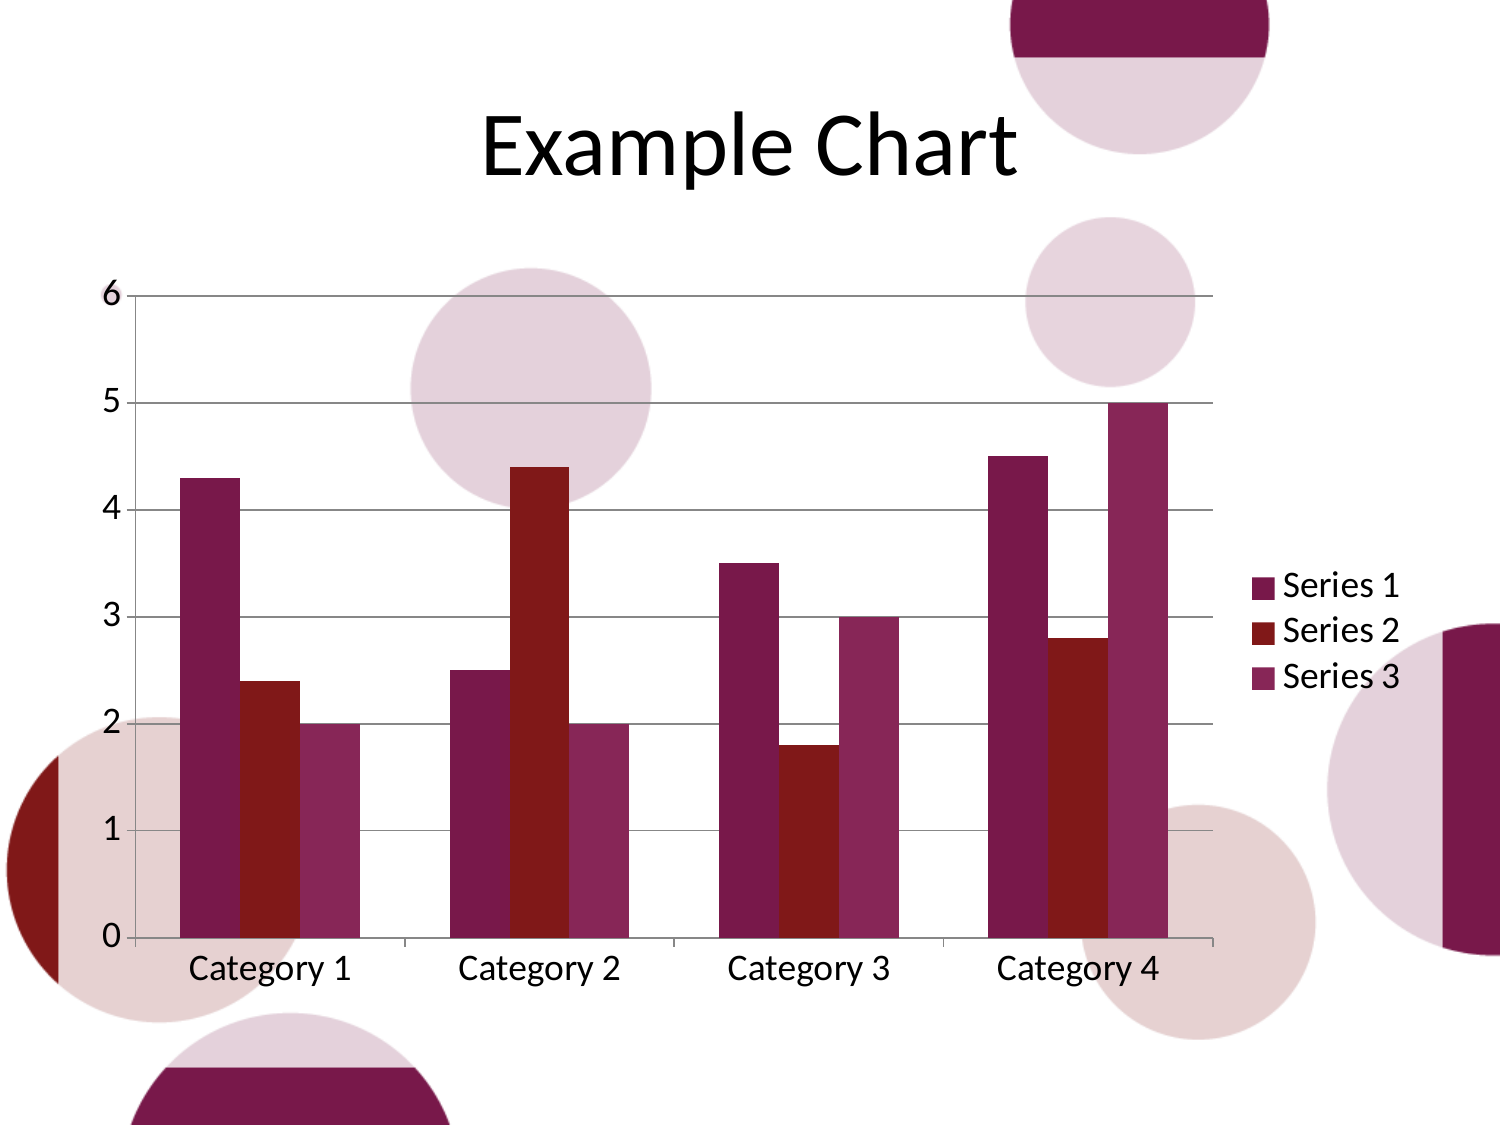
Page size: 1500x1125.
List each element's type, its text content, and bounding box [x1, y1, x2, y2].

chart [74, 262, 1426, 1006]
title Example Chart [75, 45, 1425, 233]
picture [0, 0, 1500, 1125]
